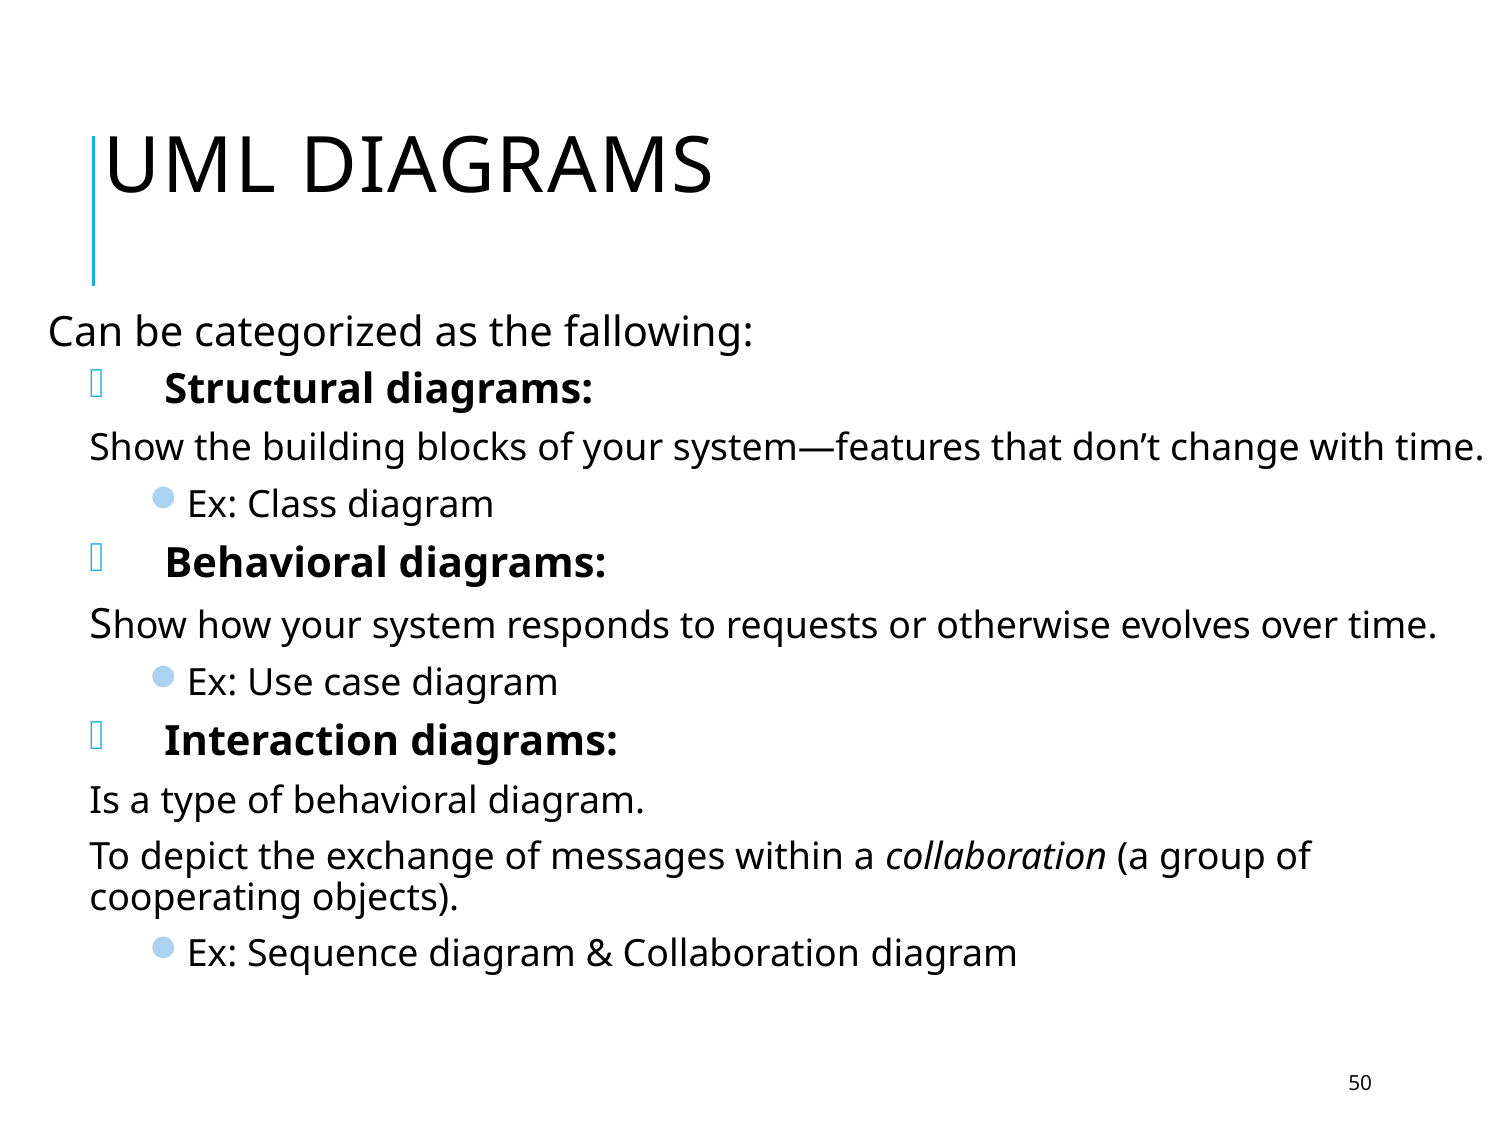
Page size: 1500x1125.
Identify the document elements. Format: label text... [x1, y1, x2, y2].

slide_number 50 [1333, 1061, 1454, 1107]
title UML diagrams [88, 125, 1323, 216]
list Can be categorized as the fallowing: Structural diagrams: Show the building blocks of your system—features that don’t change with time. Ex: Class diagram Behavioral diagrams: Show how your system responds to requests or otherwise evolves over time. Ex: Use case diagram Interaction diagrams: Is a type of behavioral diagram. To depict the exchange of messages within a collaboration (a group of cooperating objects). Ex: Sequence diagram & Collaboration diagram [29, 302, 1500, 976]
